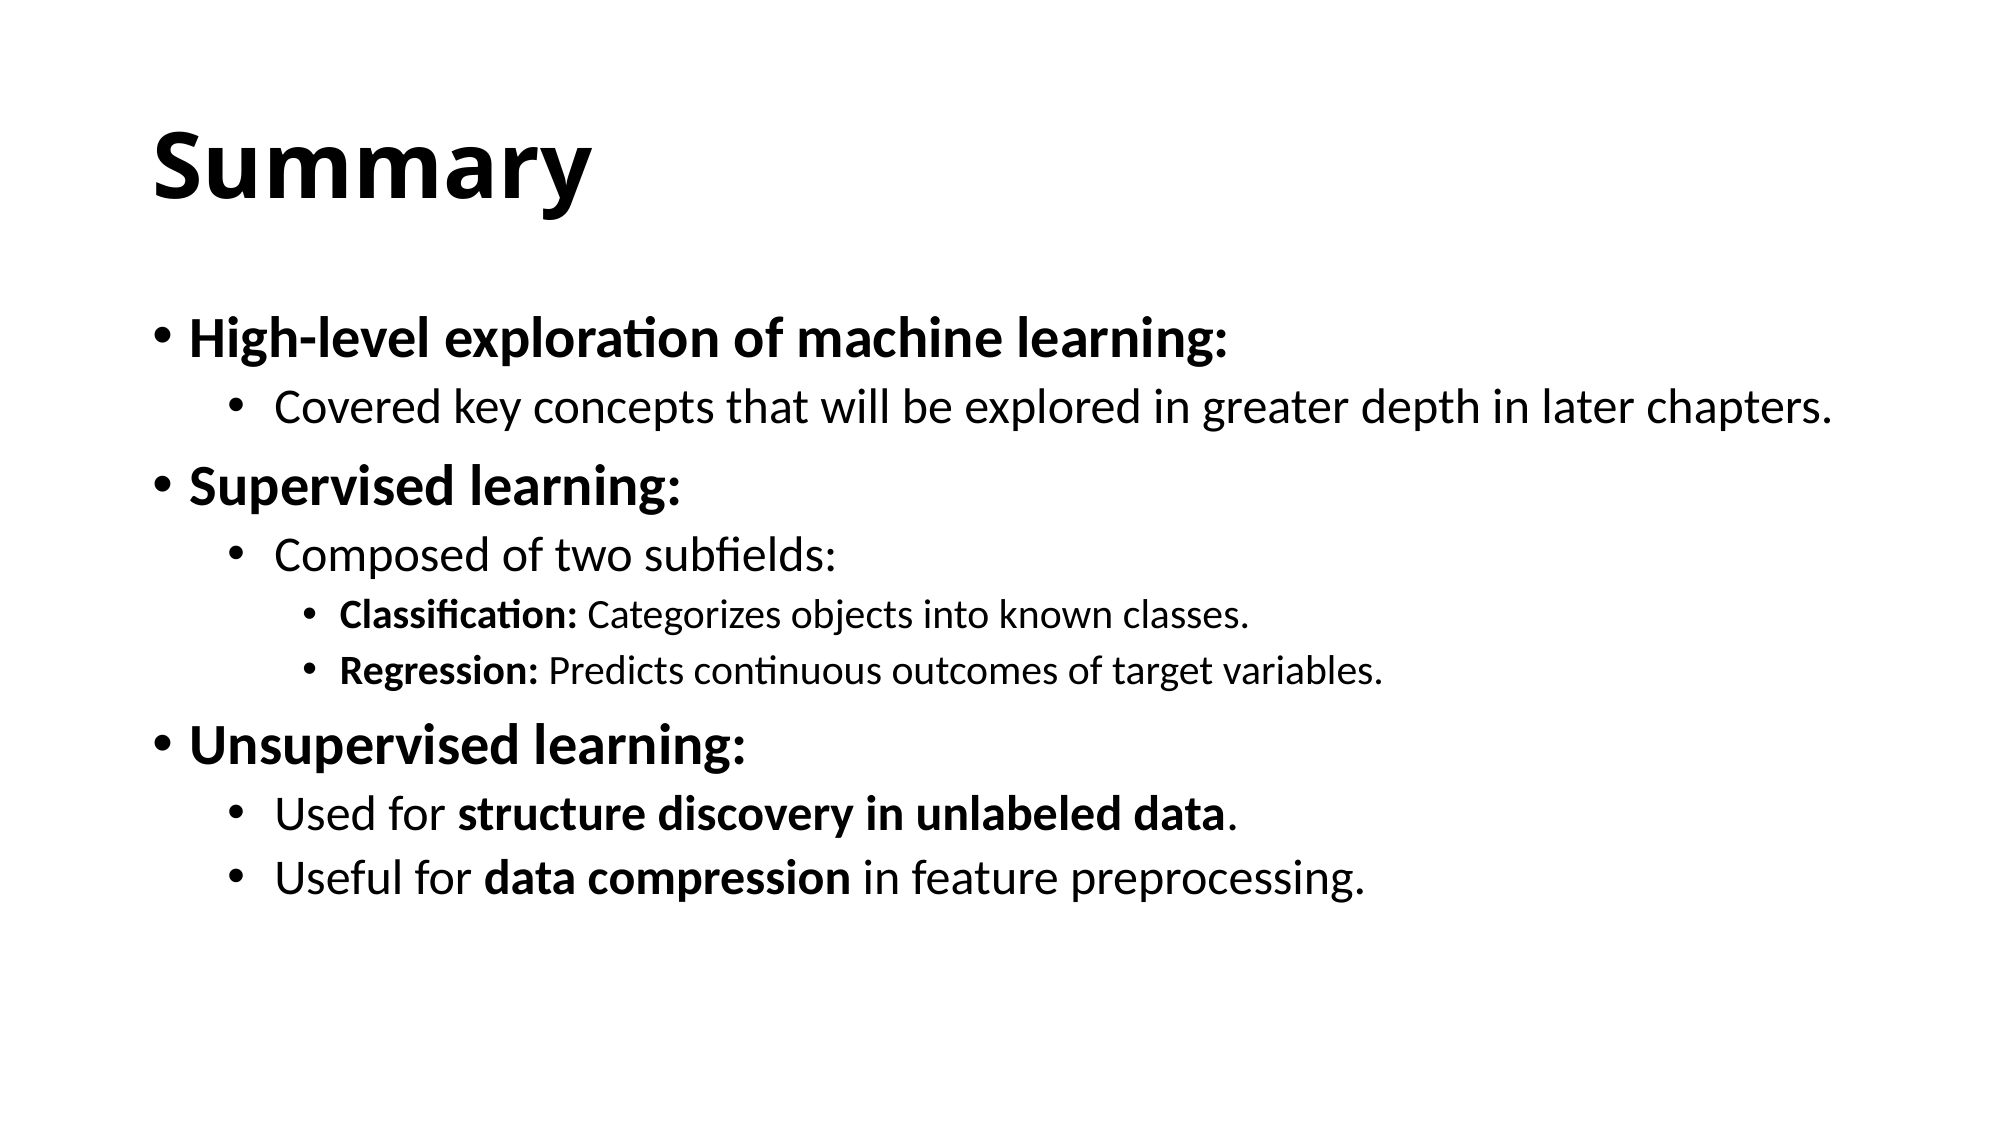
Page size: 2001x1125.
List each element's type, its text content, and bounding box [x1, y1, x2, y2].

list High-level exploration of machine learning: Covered key concepts that will be explored in greater depth in later chapters. Supervised learning: Composed of two subfields: Classification: Categorizes objects into known classes. Regression: Predicts continuous outcomes of target variables. Unsupervised learning: Used for structure discovery in unlabeled data. Useful for data compression in feature preprocessing. [137, 299, 1863, 1014]
title Summary [137, 59, 1863, 278]
